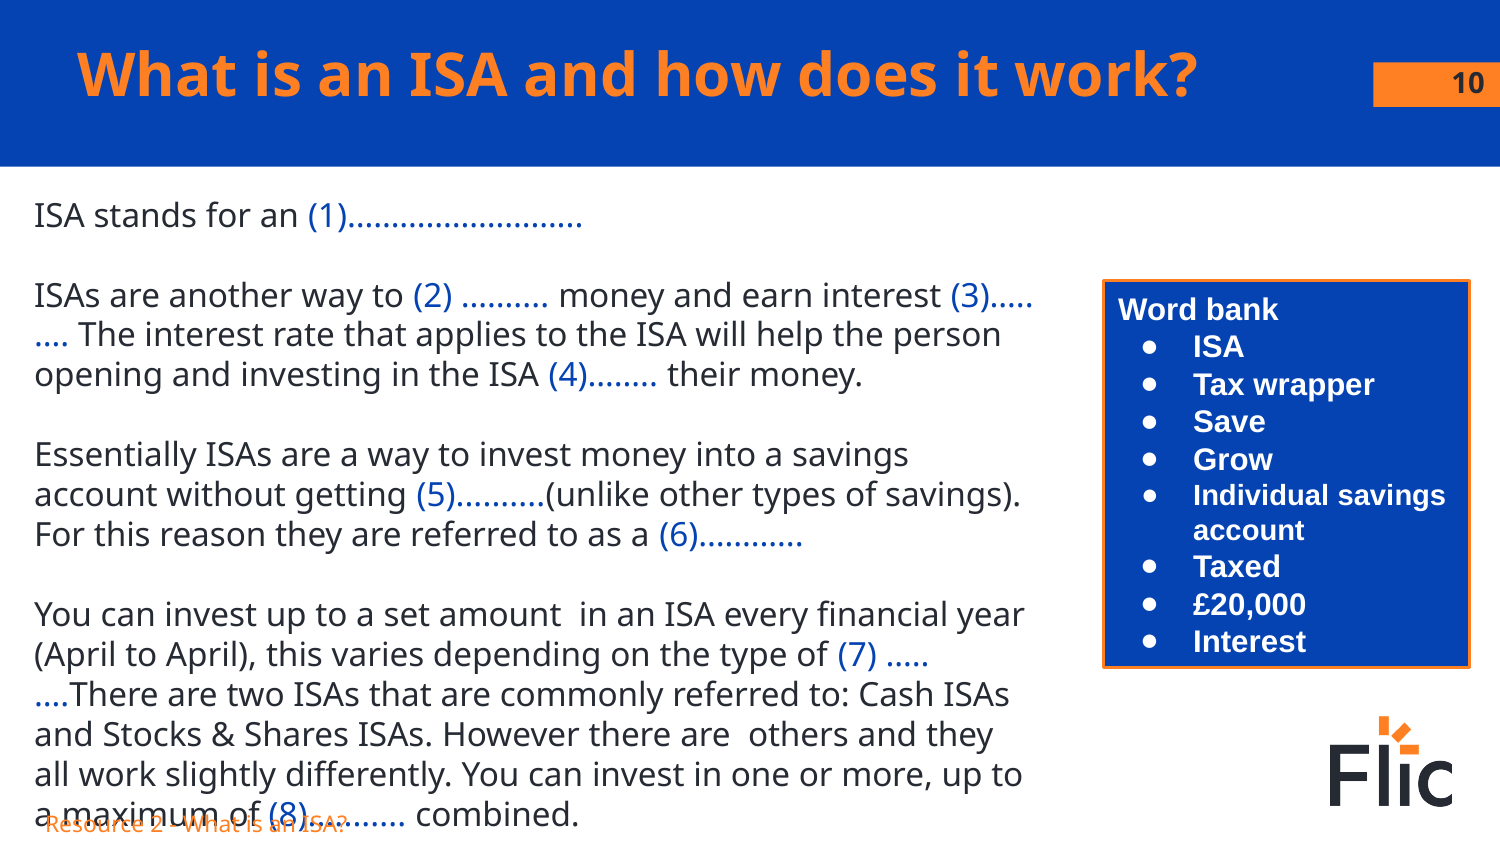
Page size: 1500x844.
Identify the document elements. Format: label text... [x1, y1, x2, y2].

title What is an ISA and how does it work? [62, 66, 1331, 152]
picture [1330, 716, 1452, 807]
slide_number 10 [1410, 49, 1500, 115]
text_box Word bank ISA Tax wrapper Save Grow Individual savings account Taxed £20,000 Interest [1103, 280, 1470, 668]
text_box ISA stands for an (1)……………………... ISAs are another way to (2) …….... money and earn interest (3)…..…. The interest rate that applies to the ISA will help the person opening and investing in the ISA (4)…….. their money. Essentially ISAs are a way to invest money into a savings account without getting (5)..........(unlike other types of savings). For this reason they are referred to as a (6).……….. You can invest up to a set amount in an ISA every financial year (April to April), this varies depending on the type of (7) …..….There are two ISAs that are commonly referred to: Cash ISAs and Stocks & Shares ISAs. However there are others and they all work slightly differently. You can invest in one or more, up to a maximum of (8)........... combined. [19, 178, 1054, 844]
text_box Resource 2 - What is an ISA? [30, 796, 523, 844]
